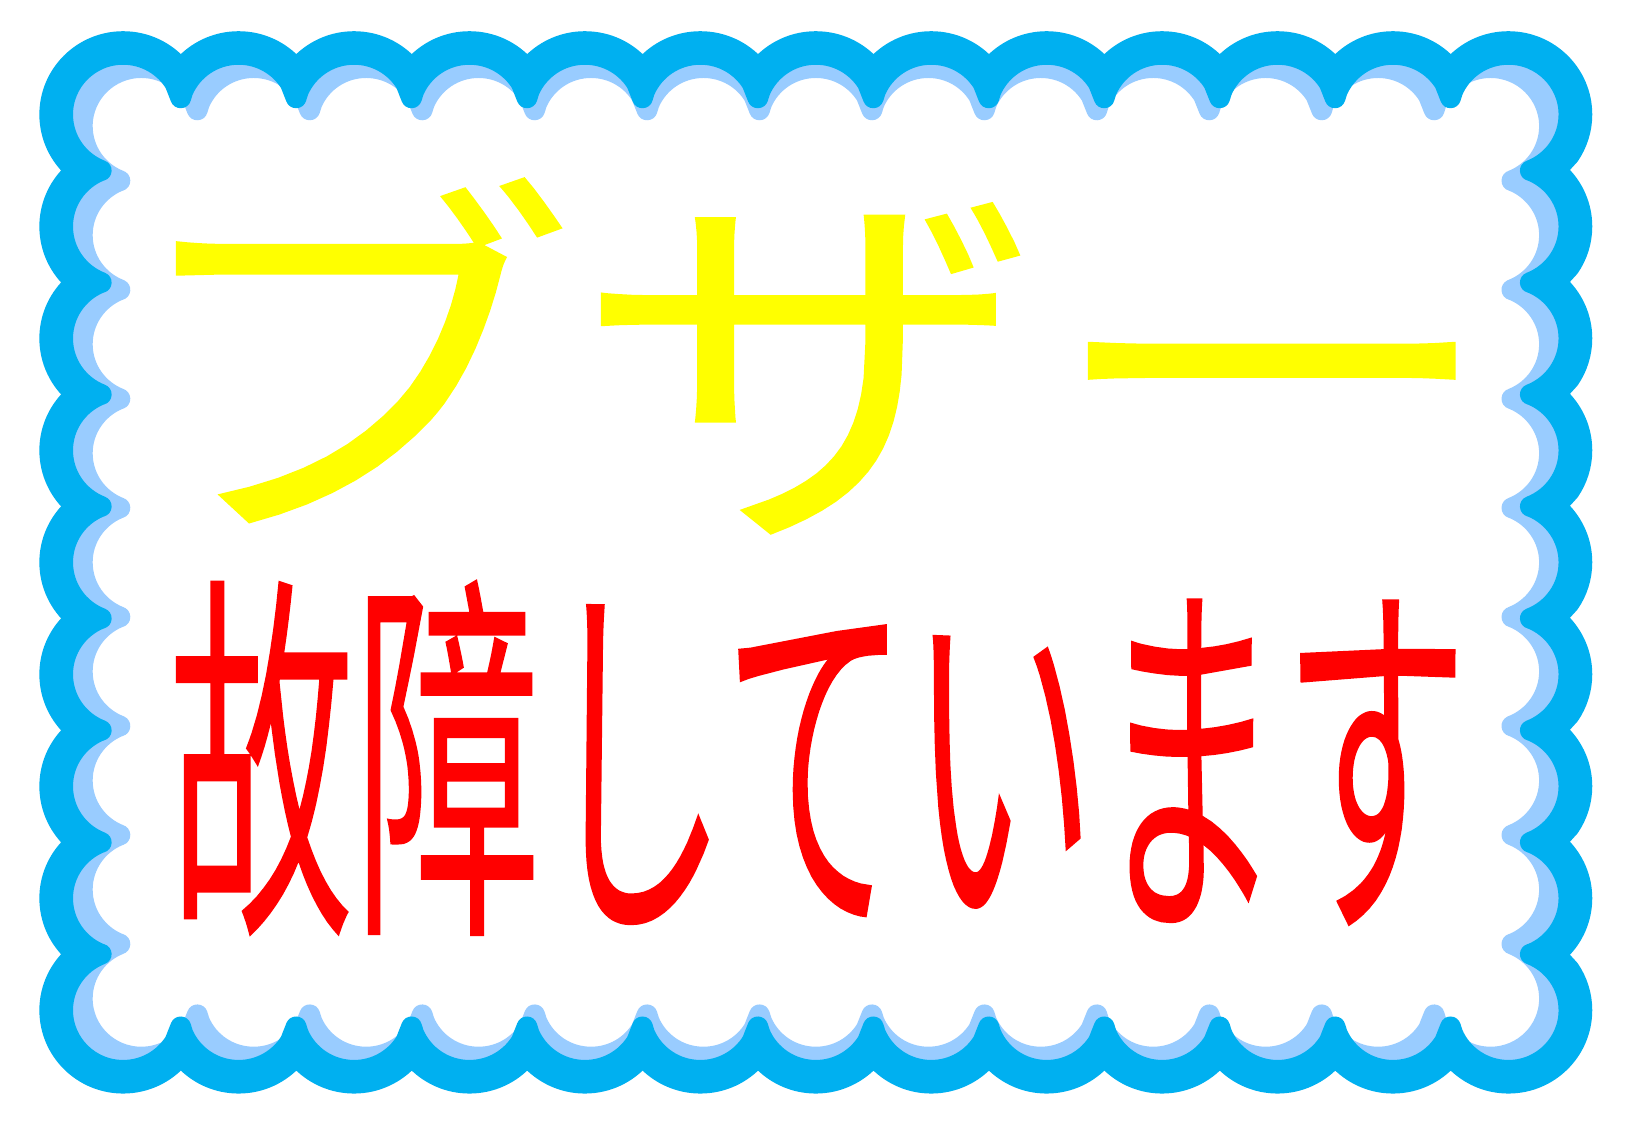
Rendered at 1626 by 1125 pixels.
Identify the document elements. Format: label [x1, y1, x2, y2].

text_box [294, 0, 1337, 1125]
